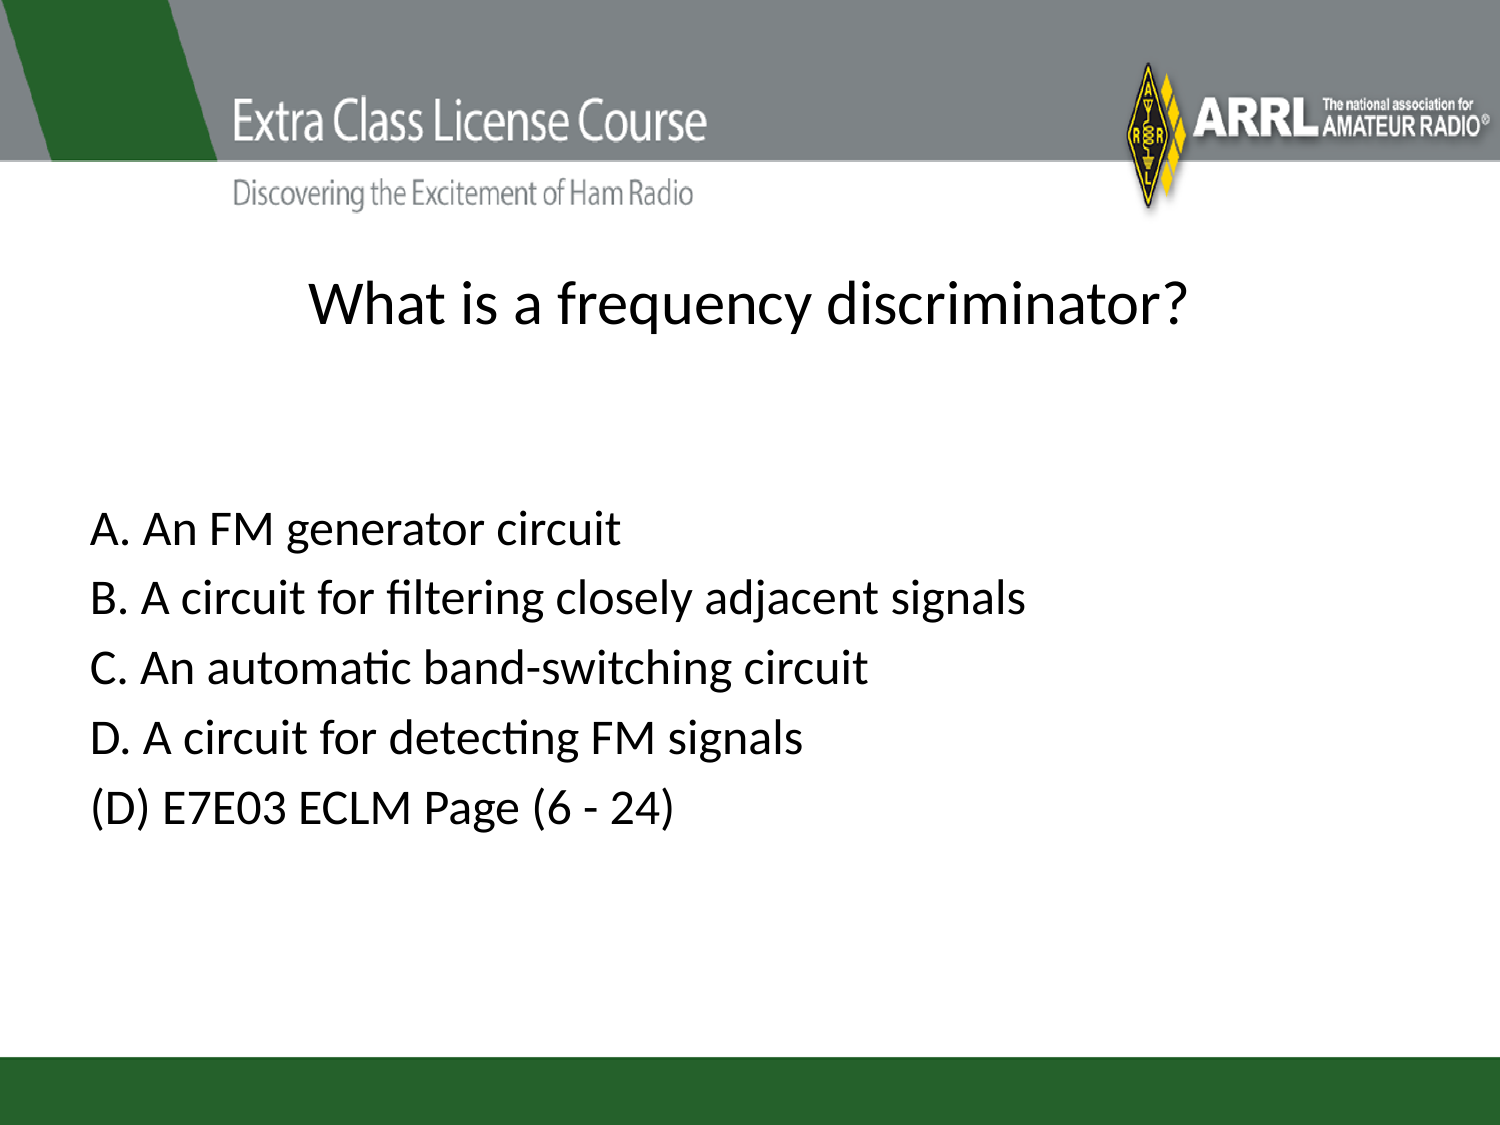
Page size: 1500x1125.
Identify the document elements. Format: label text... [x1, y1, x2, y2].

title What is a frequency discriminator? [75, 254, 1425, 435]
picture [0, 0, 1500, 1125]
list A. An FM generator circuit B. A circuit for filtering closely adjacent signals C. An automatic band-switching circuit D. A circuit for detecting FM signals (D) E7E03 ECLM Page (6 - 24) [75, 487, 1425, 1005]
